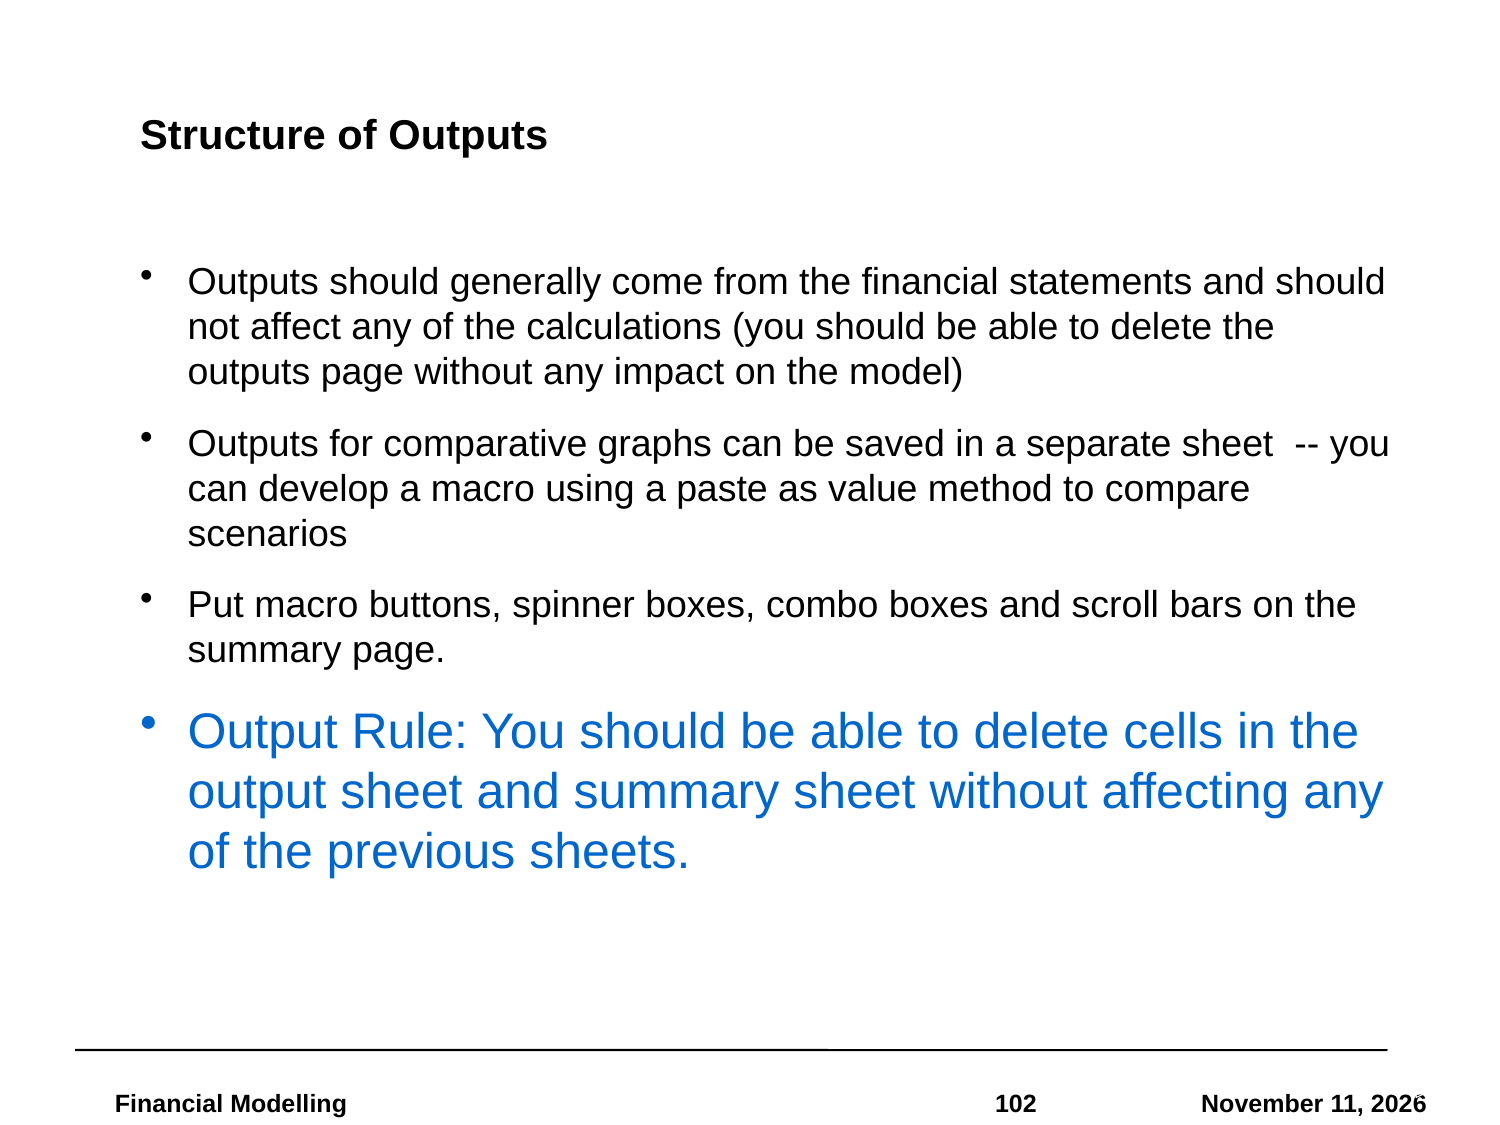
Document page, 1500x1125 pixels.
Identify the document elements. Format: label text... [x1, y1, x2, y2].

list Outputs should generally come from the financial statements and should not affect any of the calculations (you should be able to delete the outputs page without any impact on the model) Outputs for comparative graphs can be saved in a separate sheet -- you can develop a macro using a paste as value method to compare scenarios Put macro buttons, spinner boxes, combo boxes and scroll bars on the summary page. Output Rule: You should be able to delete cells in the output sheet and summary sheet without affecting any of the previous sheets. [124, 249, 1413, 1001]
title Structure of Outputs [124, 99, 1413, 226]
